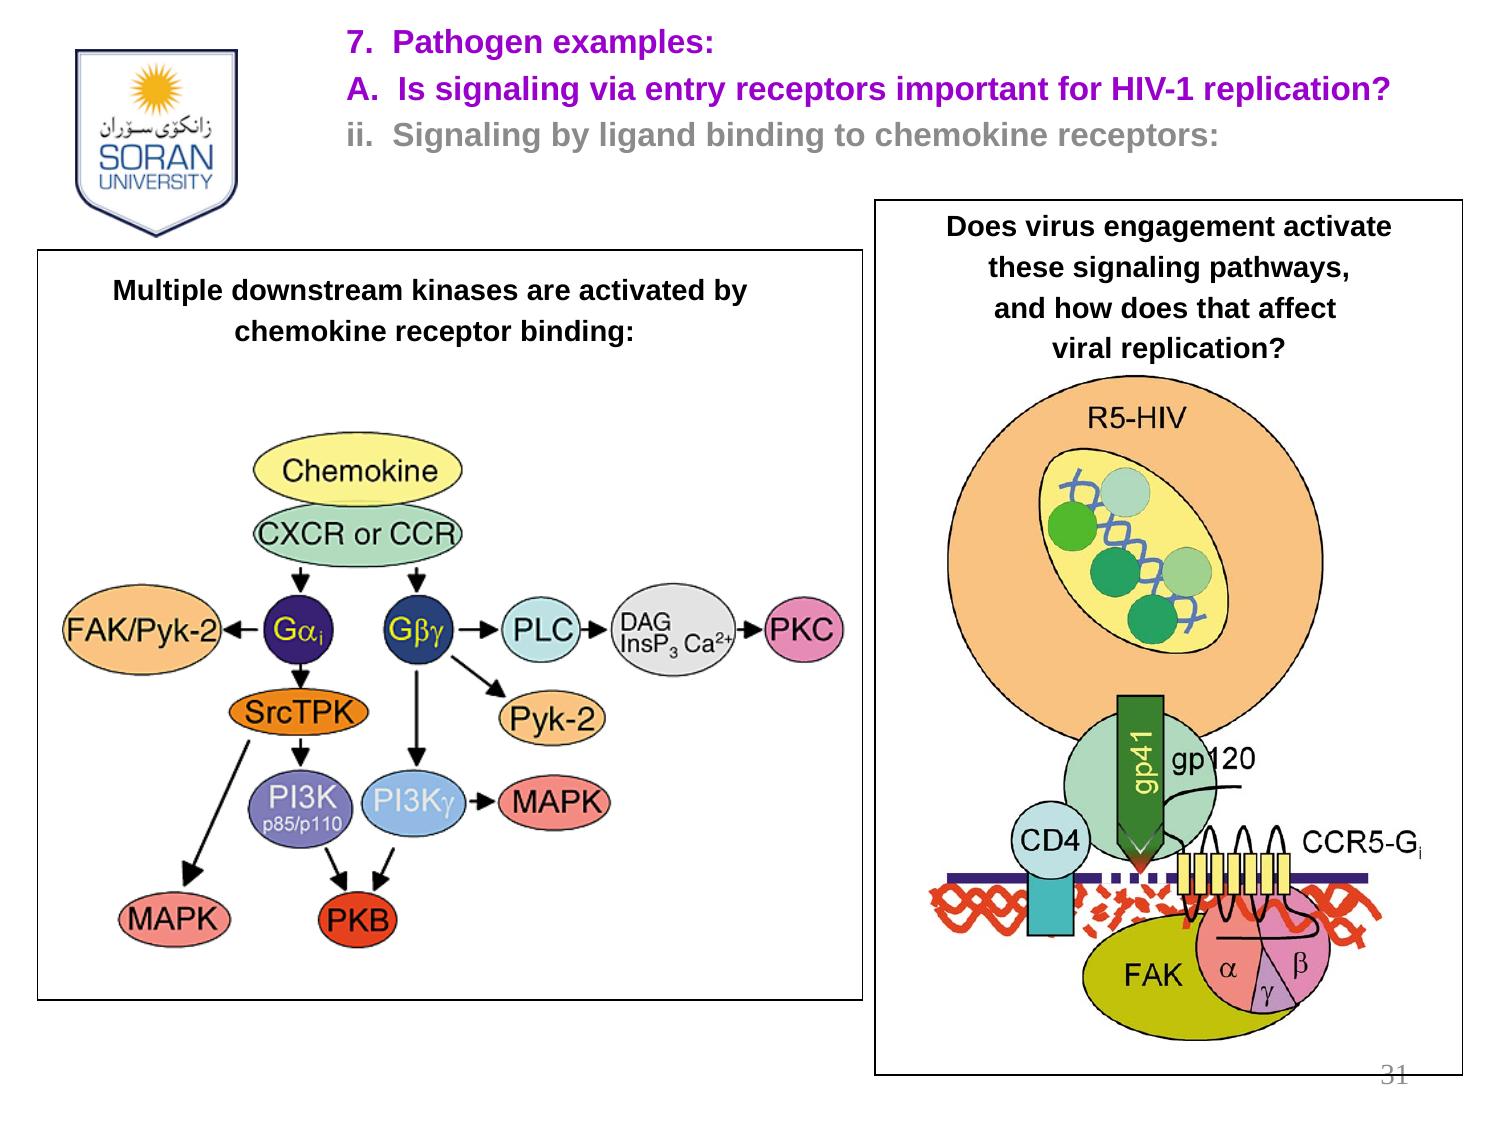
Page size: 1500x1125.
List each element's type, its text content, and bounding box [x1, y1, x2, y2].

picture [927, 349, 1426, 1060]
text_box Does virus engagement activate these signaling pathways, and how does that affect viral replication? [931, 200, 1408, 348]
subtitle 7. Pathogen examples: A. Is signaling via entry receptors important for HIV-1 replication? ii. Signaling by ligand binding to chemokine receptors: [331, 12, 1444, 288]
slide_number 31 [1074, 1075, 1425, 1103]
picture [75, 49, 238, 238]
text_box [874, 200, 1463, 1075]
text_box [37, 249, 863, 1000]
text_box Multiple downstream kinases are activated by chemokine receptor binding: [97, 264, 772, 387]
picture [62, 388, 858, 963]
